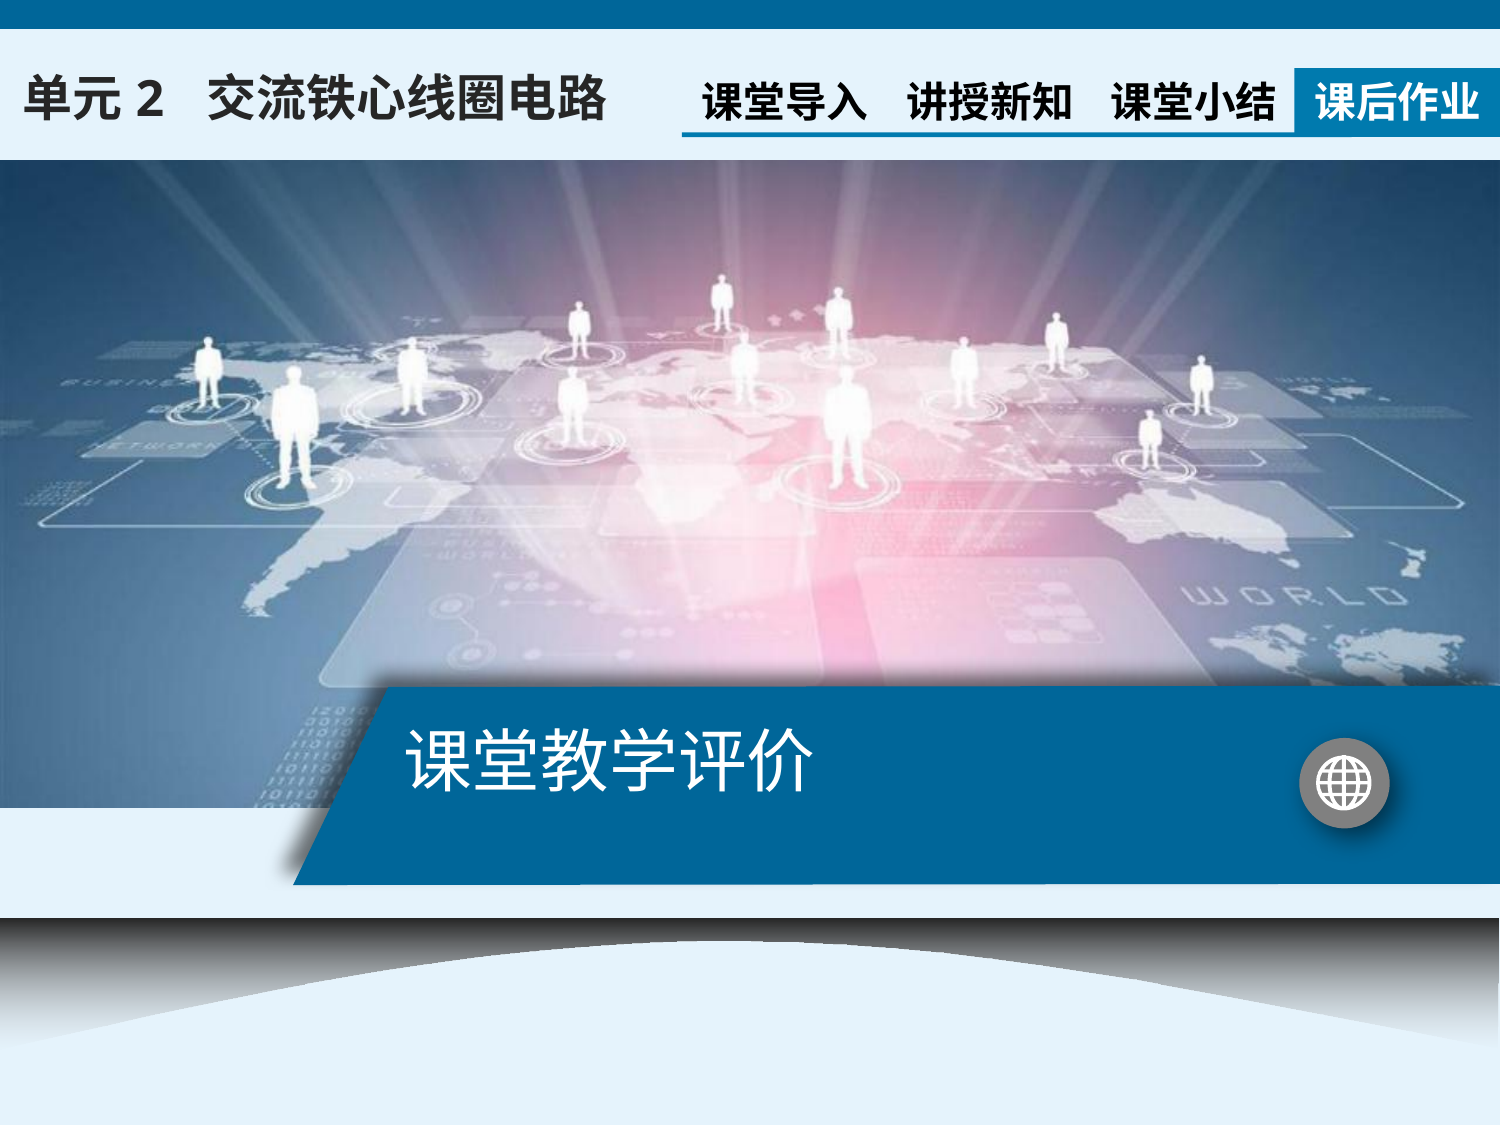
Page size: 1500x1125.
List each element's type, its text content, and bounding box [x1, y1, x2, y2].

text_box 单元2 交流铁心线圈电路 [8, 59, 655, 134]
title 课堂教学评价 [388, 654, 1499, 809]
picture [0, 160, 1500, 808]
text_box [681, 67, 1500, 135]
